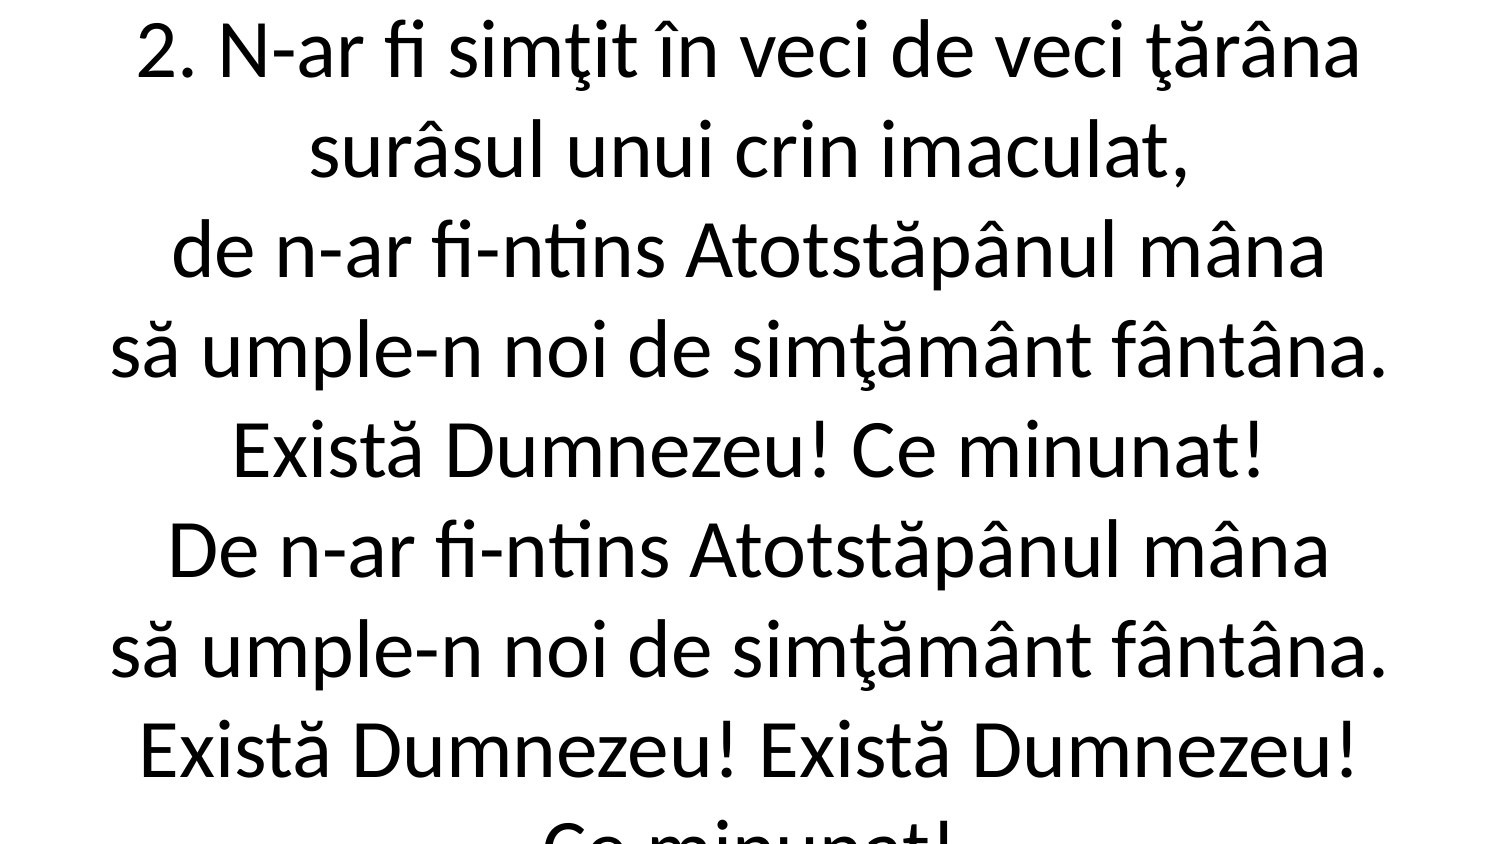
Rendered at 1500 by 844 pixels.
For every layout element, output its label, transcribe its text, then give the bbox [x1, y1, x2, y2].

text_box 2. N-ar fi simţit în veci de veci ţărâna surâsul unui crin imaculat, de n-ar fi-ntins Atotstăpânul mâna să umple-n noi de simţământ fântâna. Există Dumnezeu! Ce minunat! De n-ar fi-ntins Atotstăpânul mâna să umple-n noi de simţământ fântâna. Există Dumnezeu! Există Dumnezeu! Ce minunat! [94, 0, 1406, 844]
